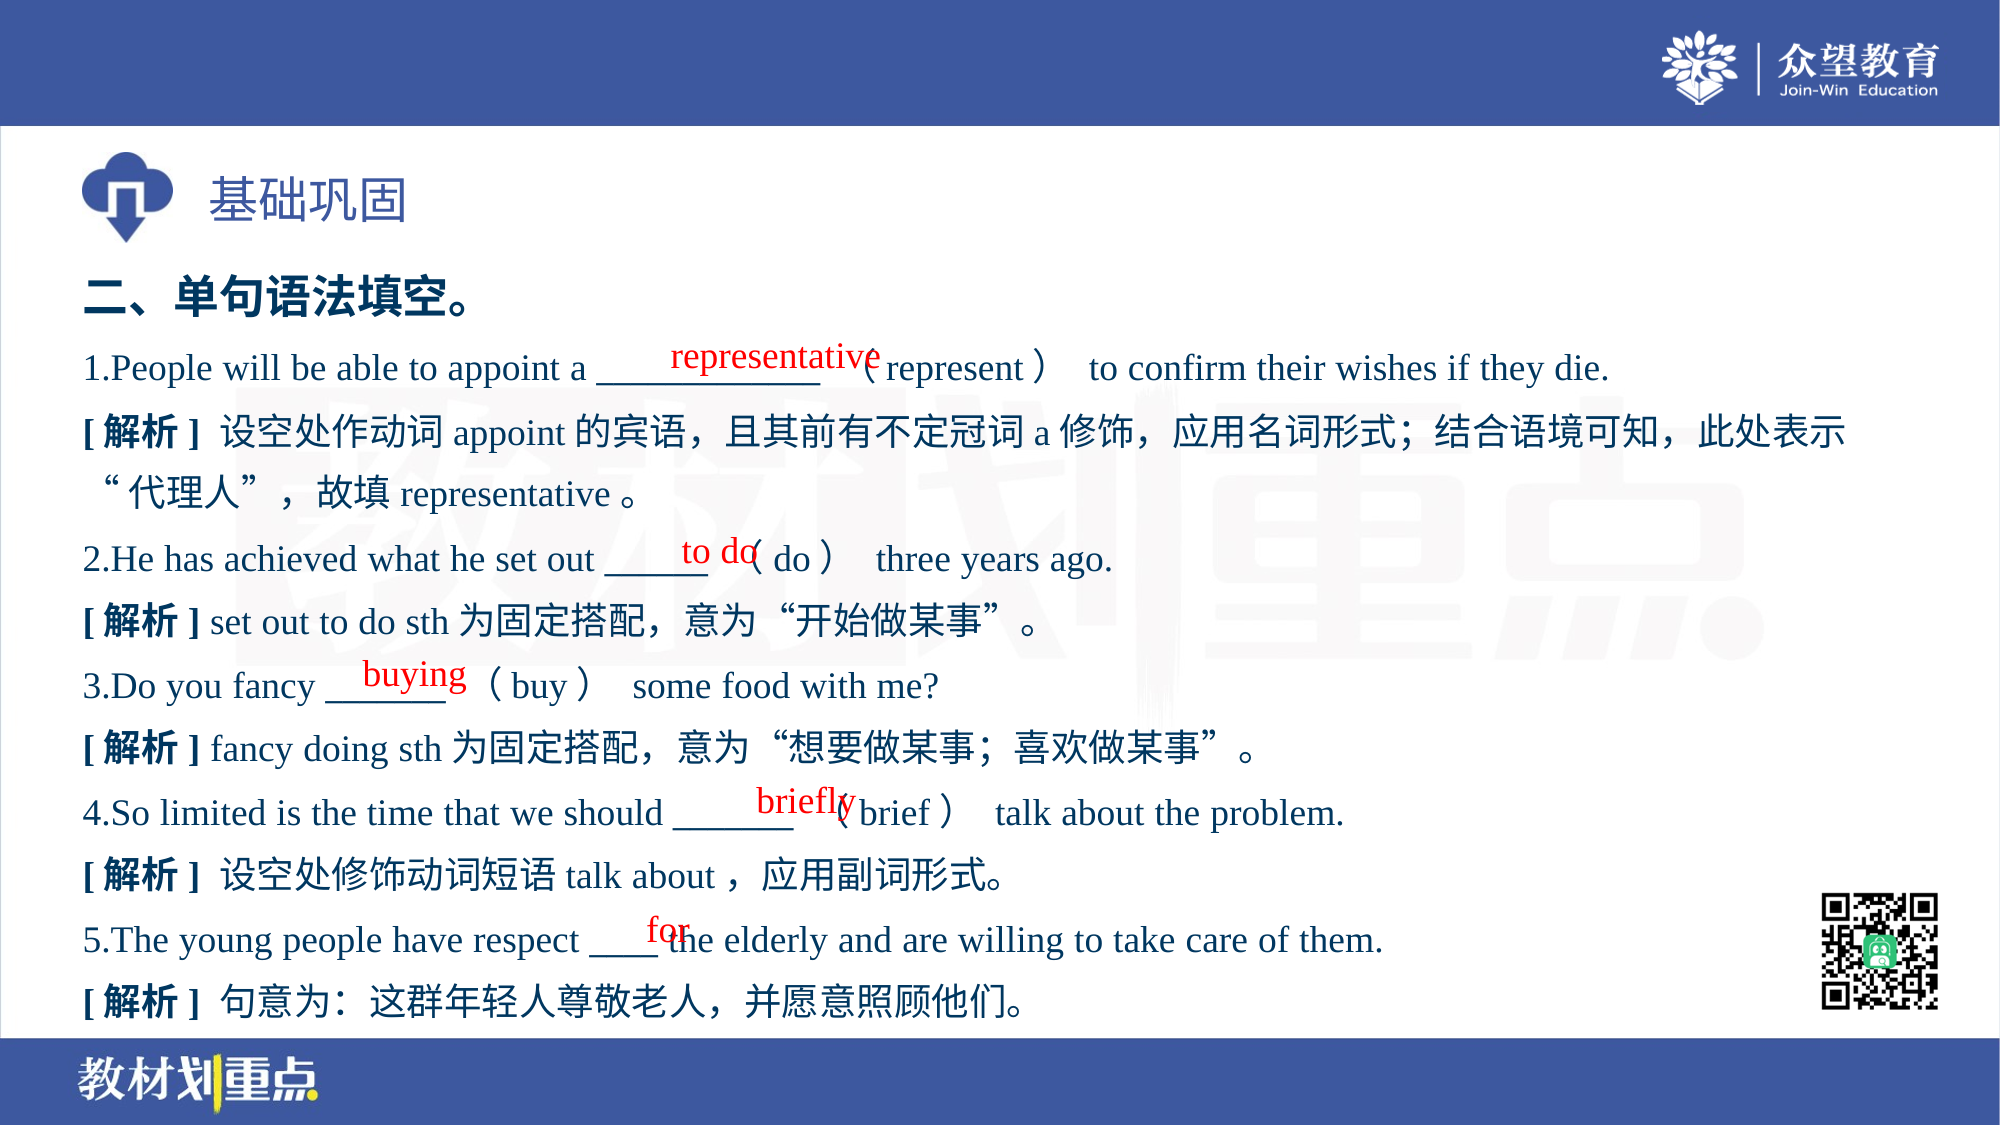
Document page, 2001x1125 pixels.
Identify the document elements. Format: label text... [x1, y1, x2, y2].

text_box 二、单句语法填空。 [82, 247, 1817, 318]
text_box for [632, 890, 704, 945]
text_box to do [663, 508, 777, 565]
text_box [解析] 设空处修饰动词短语talk about，应用副词形式。 [82, 833, 1817, 890]
picture [0, 0, 2000, 1125]
text_box 3.Do you fancy _______ （buy） some food with me? [82, 643, 1817, 700]
text_box 2.He has achieved what he set out ______ （do） three years ago. [82, 516, 1817, 573]
text_box 5.The young people have respect ____ the elderly and are willing to take care of them. [82, 897, 1817, 954]
text_box briefly [742, 760, 871, 816]
text_box [解析] set out to do sth为固定搭配，意为“开始做某事”。 [82, 579, 1817, 636]
text_box representative [657, 315, 895, 371]
text_box 4.So limited is the time that we should _______ （brief） talk about the problem. [82, 770, 1817, 827]
text_box [解析] fancy doing sth为固定搭配，意为“想要做某事；喜欢做某事”。 [82, 706, 1817, 763]
text_box 1.People will be able to appoint a _____________ （represent） to confirm their wishes if they die. [82, 324, 1817, 381]
text_box buying [349, 633, 481, 689]
text_box [解析] 句意为：这群年轻人尊敬老人，并愿意照顾他们。 [82, 960, 1817, 1017]
text_box [解析] 设空处作动词appoint的宾语，且其前有不定冠词a修饰，应用名词形式；结合语境可知，此处表示 “代理人”，故填representative。 [82, 388, 1817, 509]
